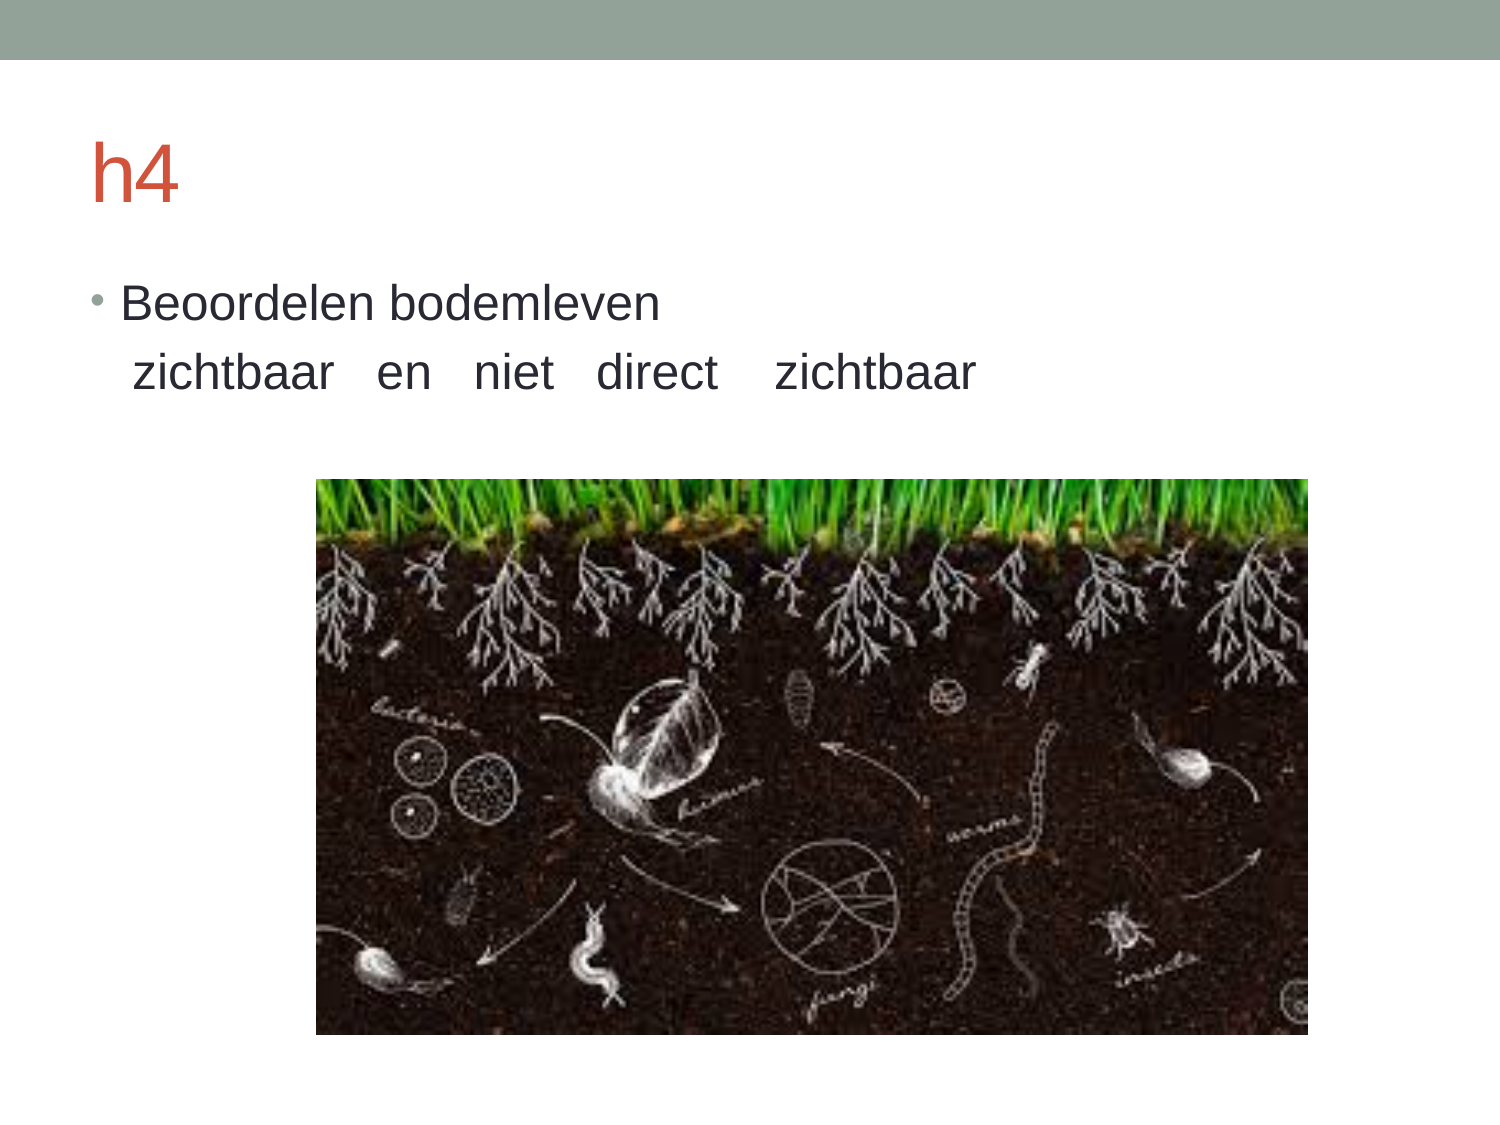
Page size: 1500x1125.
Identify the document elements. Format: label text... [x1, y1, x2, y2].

picture [315, 479, 1308, 1036]
title h4 [75, 87, 1425, 250]
list Beoordelen bodemleven zichtbaar en niet direct zichtbaar [75, 262, 1425, 1063]
